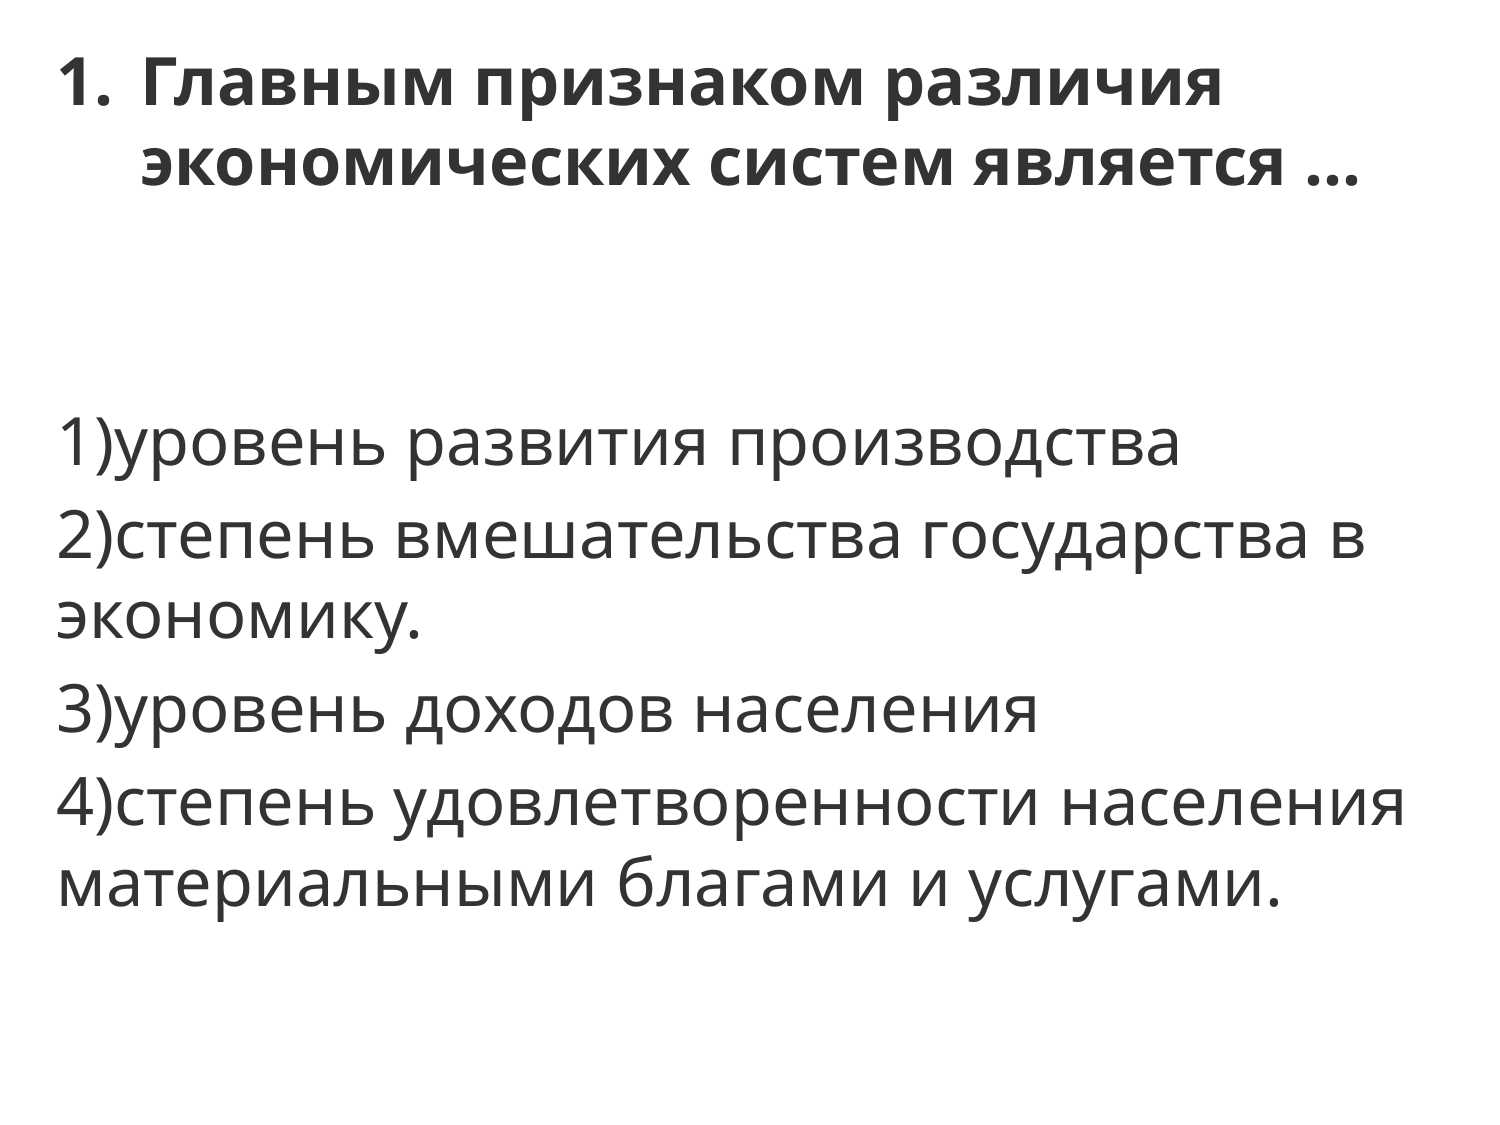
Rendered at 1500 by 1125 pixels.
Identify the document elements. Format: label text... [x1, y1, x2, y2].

list Главным признаком различия экономических систем является … 1)уровень развития производства 2)степень вмешательства государства в экономику. 3)уровень доходов населения 4)степень удовлетворенности населения материальными благами и услугами. [41, 30, 1436, 1071]
